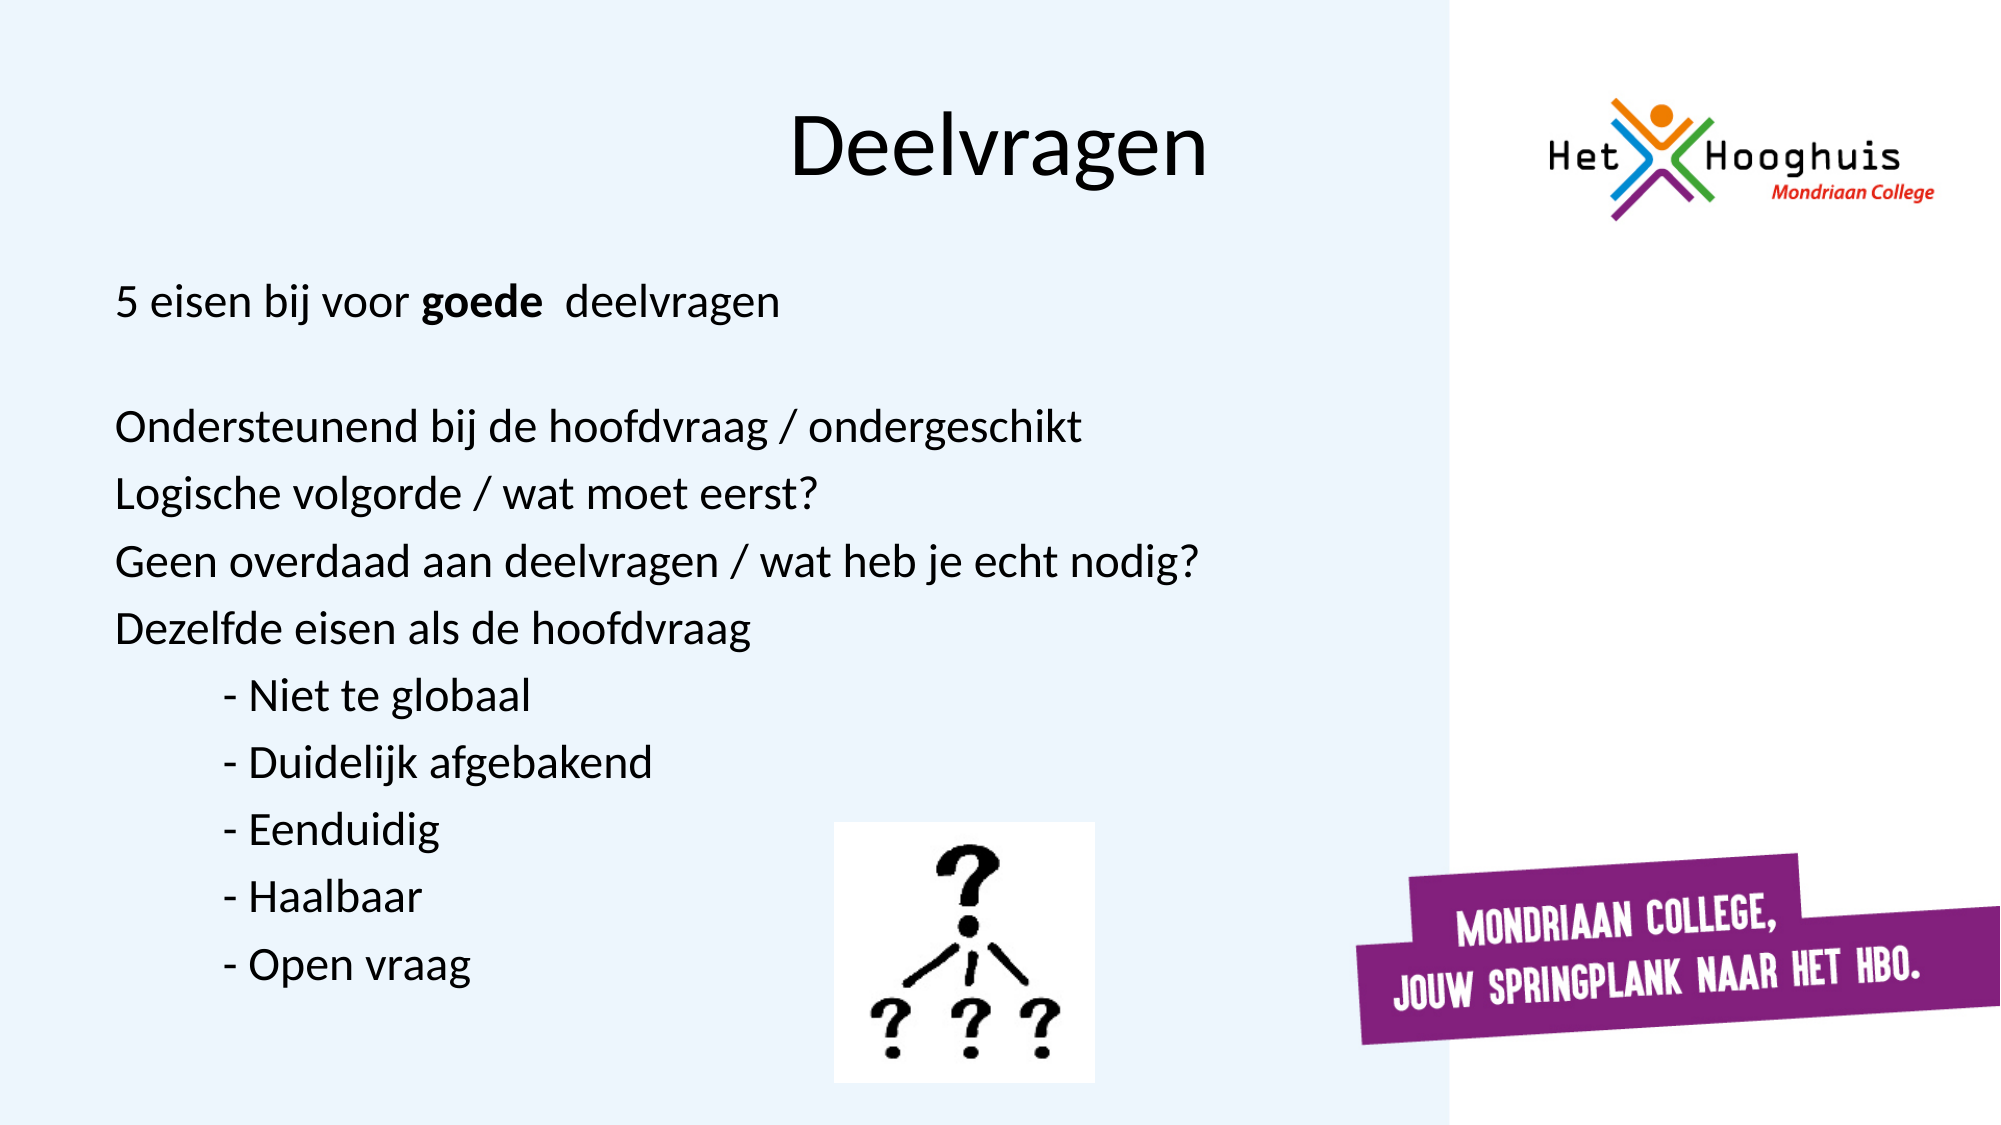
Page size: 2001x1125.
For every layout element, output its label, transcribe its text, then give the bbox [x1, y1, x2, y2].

title Deelvragen [99, 45, 1900, 233]
picture [0, 0, 2000, 1125]
list 5 eisen bij voor goede deelvragen Ondersteunend bij de hoofdvraag / ondergeschikt Logische volgorde / wat moet eerst? Geen overdaad aan deelvragen / wat heb je echt nodig? Dezelfde eisen als de hoofdvraag - Niet te globaal - Duidelijk afgebakend - Eenduidig - Haalbaar - Open vraag [99, 262, 1900, 1005]
